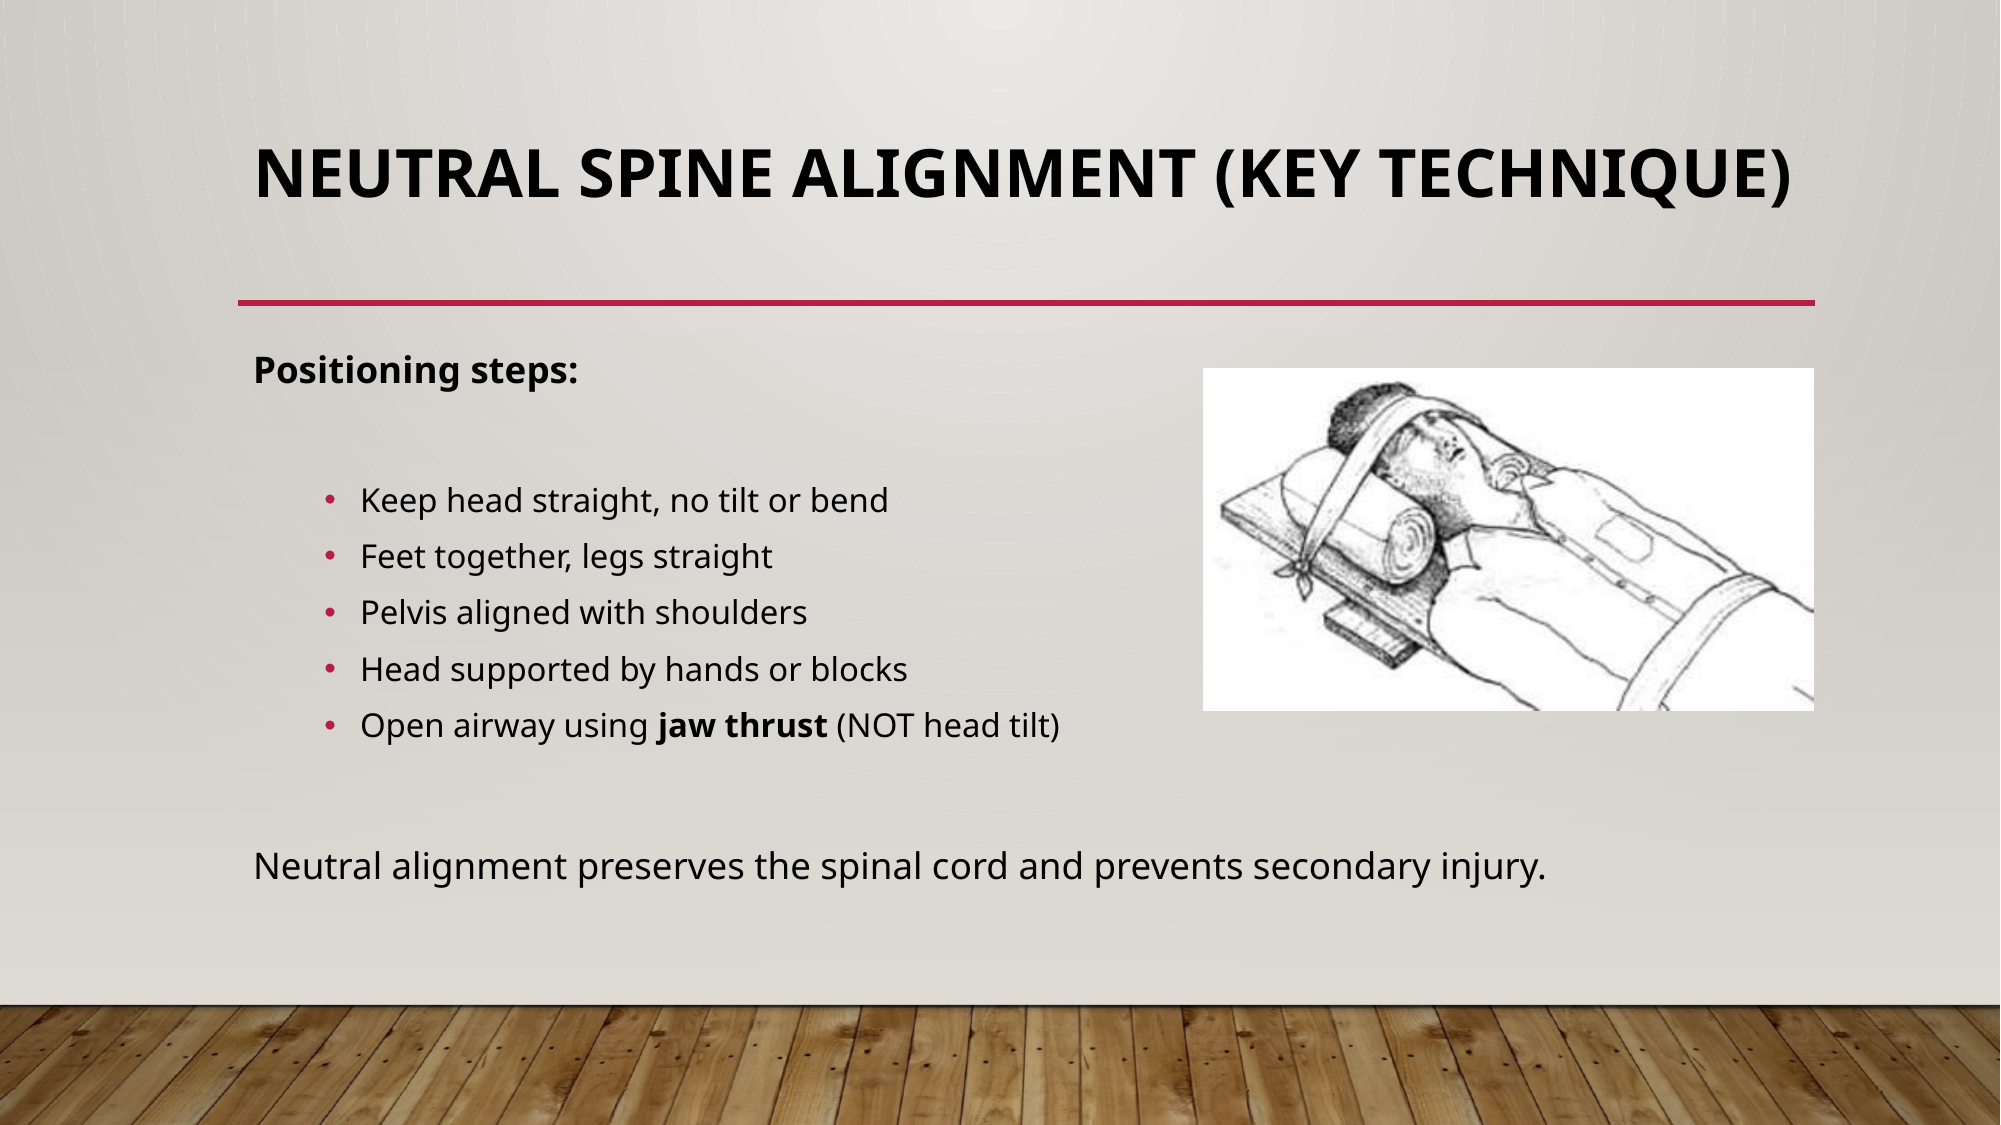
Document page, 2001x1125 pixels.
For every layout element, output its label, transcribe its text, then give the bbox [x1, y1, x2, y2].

title Neutral Spine Alignment (Key Technique) [238, 131, 1814, 305]
list Positioning steps: Keep head straight, no tilt or bend Feet together, legs straight Pelvis aligned with shoulders Head supported by hands or blocks Open airway using jaw thrust (NOT head tilt) Neutral alignment preserves the spinal cord and prevents secondary injury. [238, 330, 1814, 897]
picture [0, 1005, 2000, 1125]
picture [1203, 368, 1814, 711]
